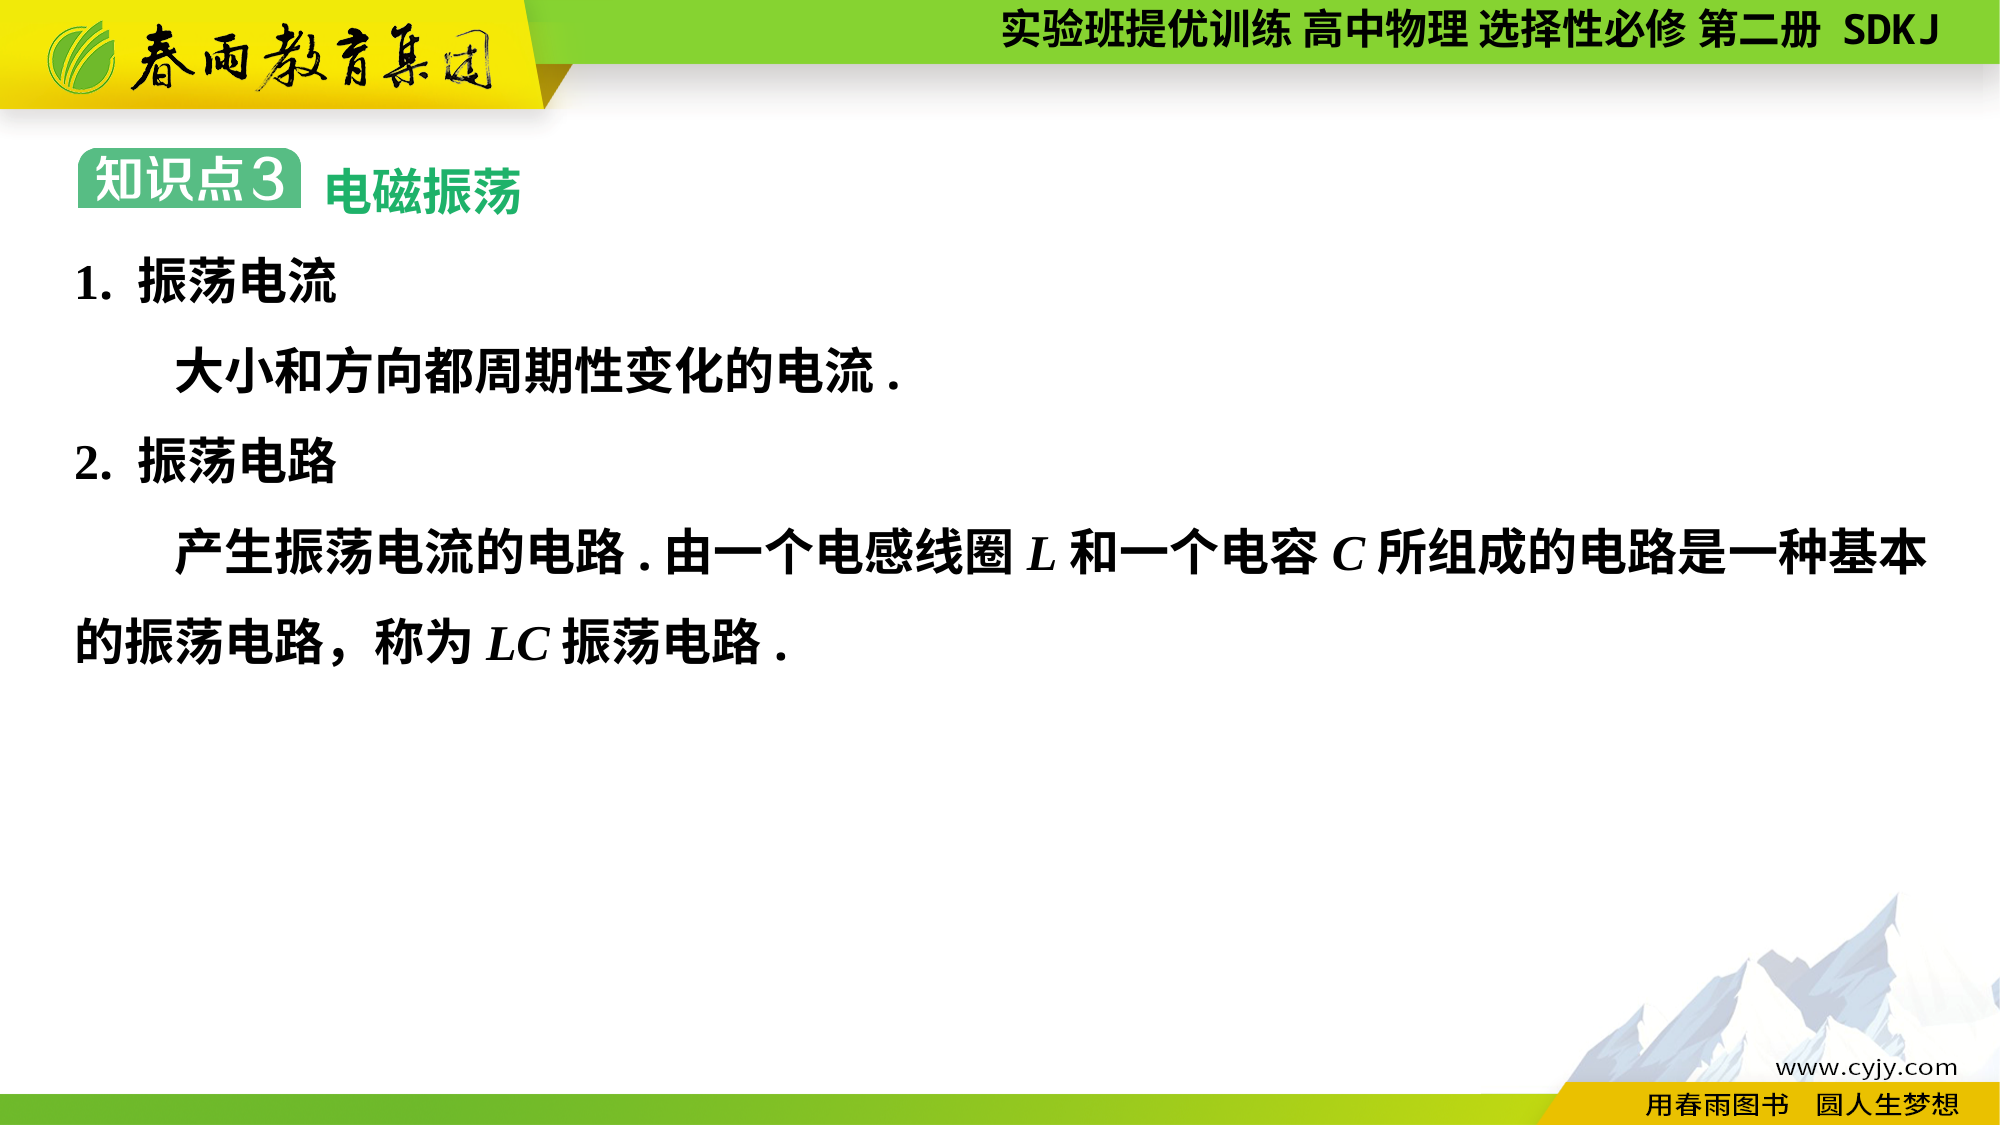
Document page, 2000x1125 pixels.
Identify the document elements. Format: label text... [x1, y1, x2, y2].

list 电磁振荡 1. 振荡电流 大小和方向都周期性变化的电流. 2. 振荡电路 产生振荡电流的电路.由一个电感线圈L和一个电容C所组成的电路是一种基本的振荡电路，称为LC振荡电路. [59, 122, 1944, 672]
picture [0, 0, 2000, 1125]
